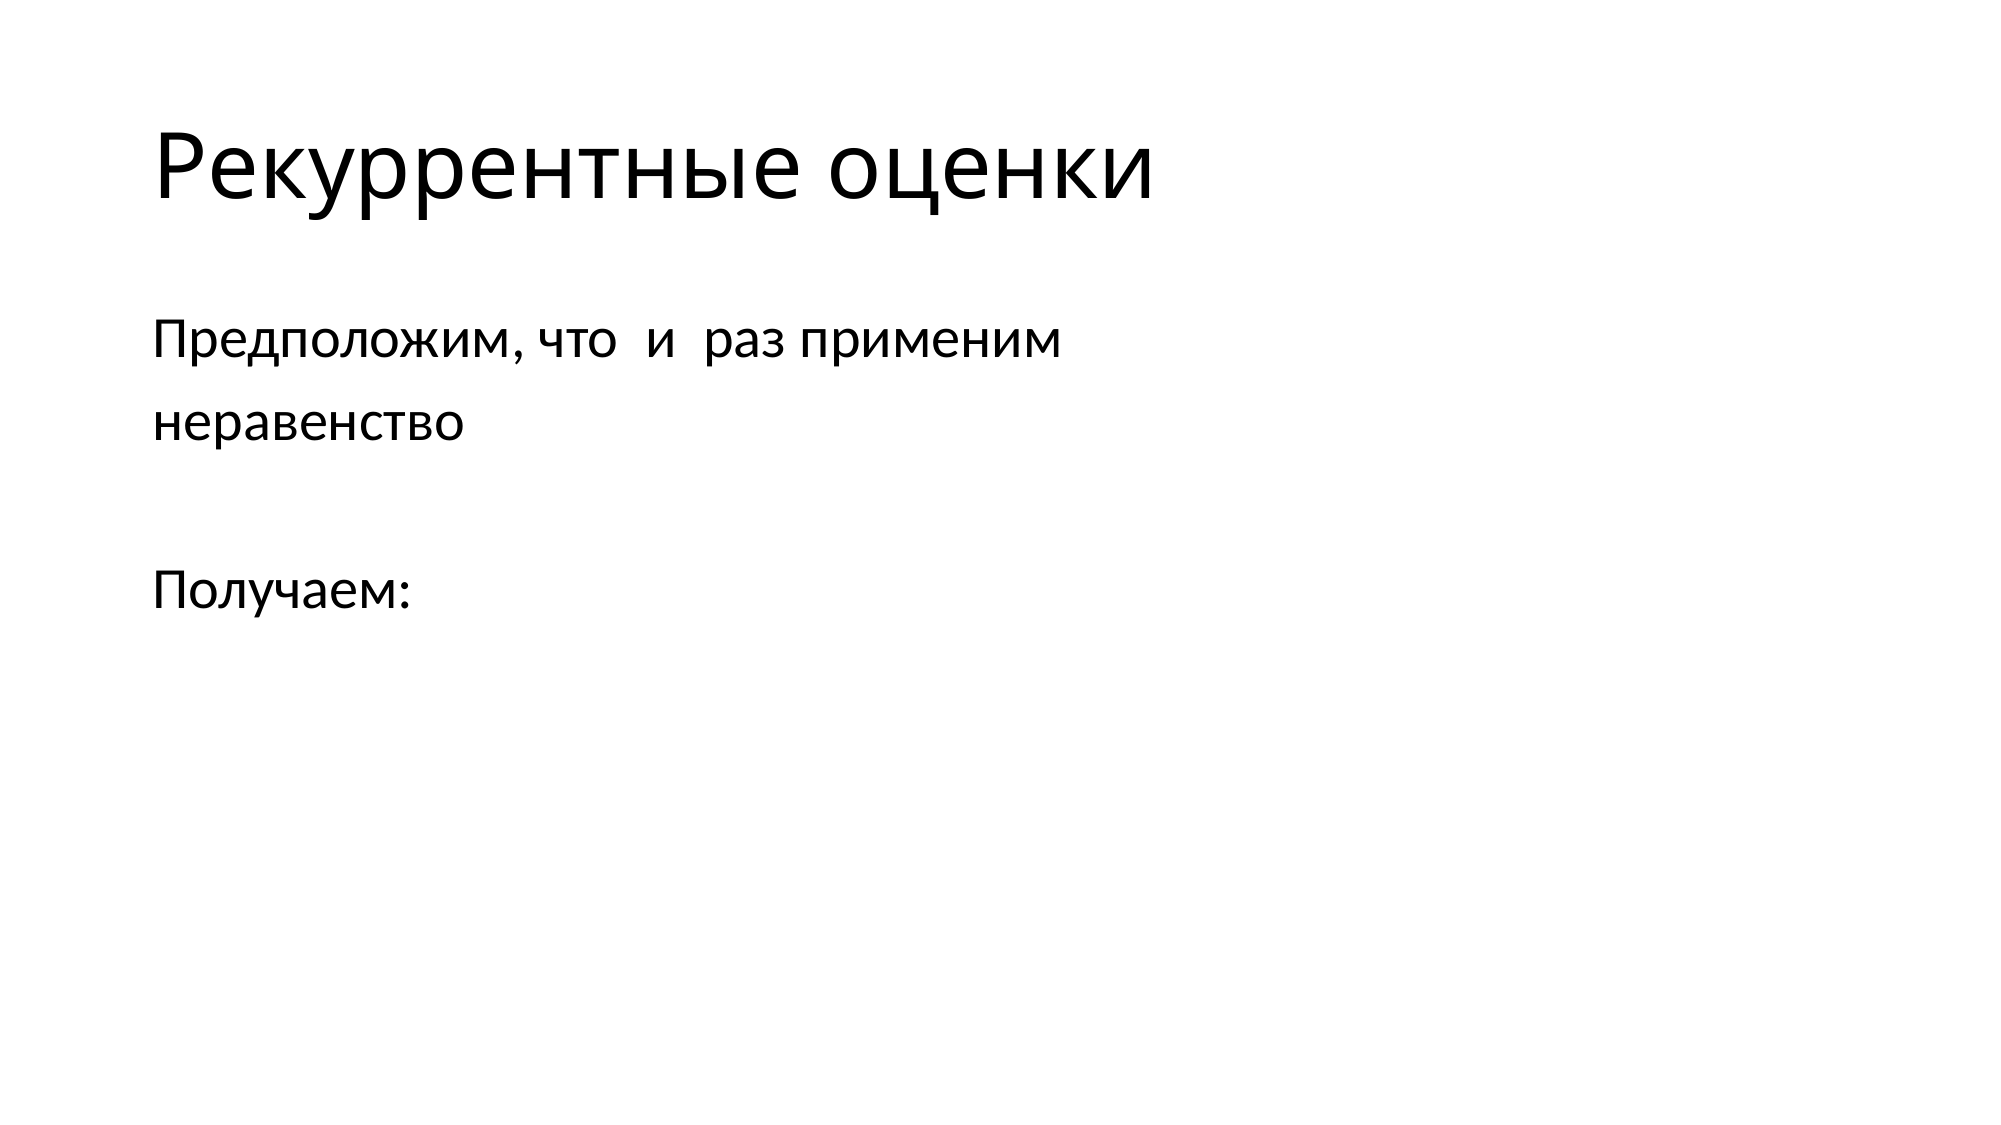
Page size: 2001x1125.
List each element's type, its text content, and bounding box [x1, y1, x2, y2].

title Рекуррентные оценки [137, 59, 1863, 278]
